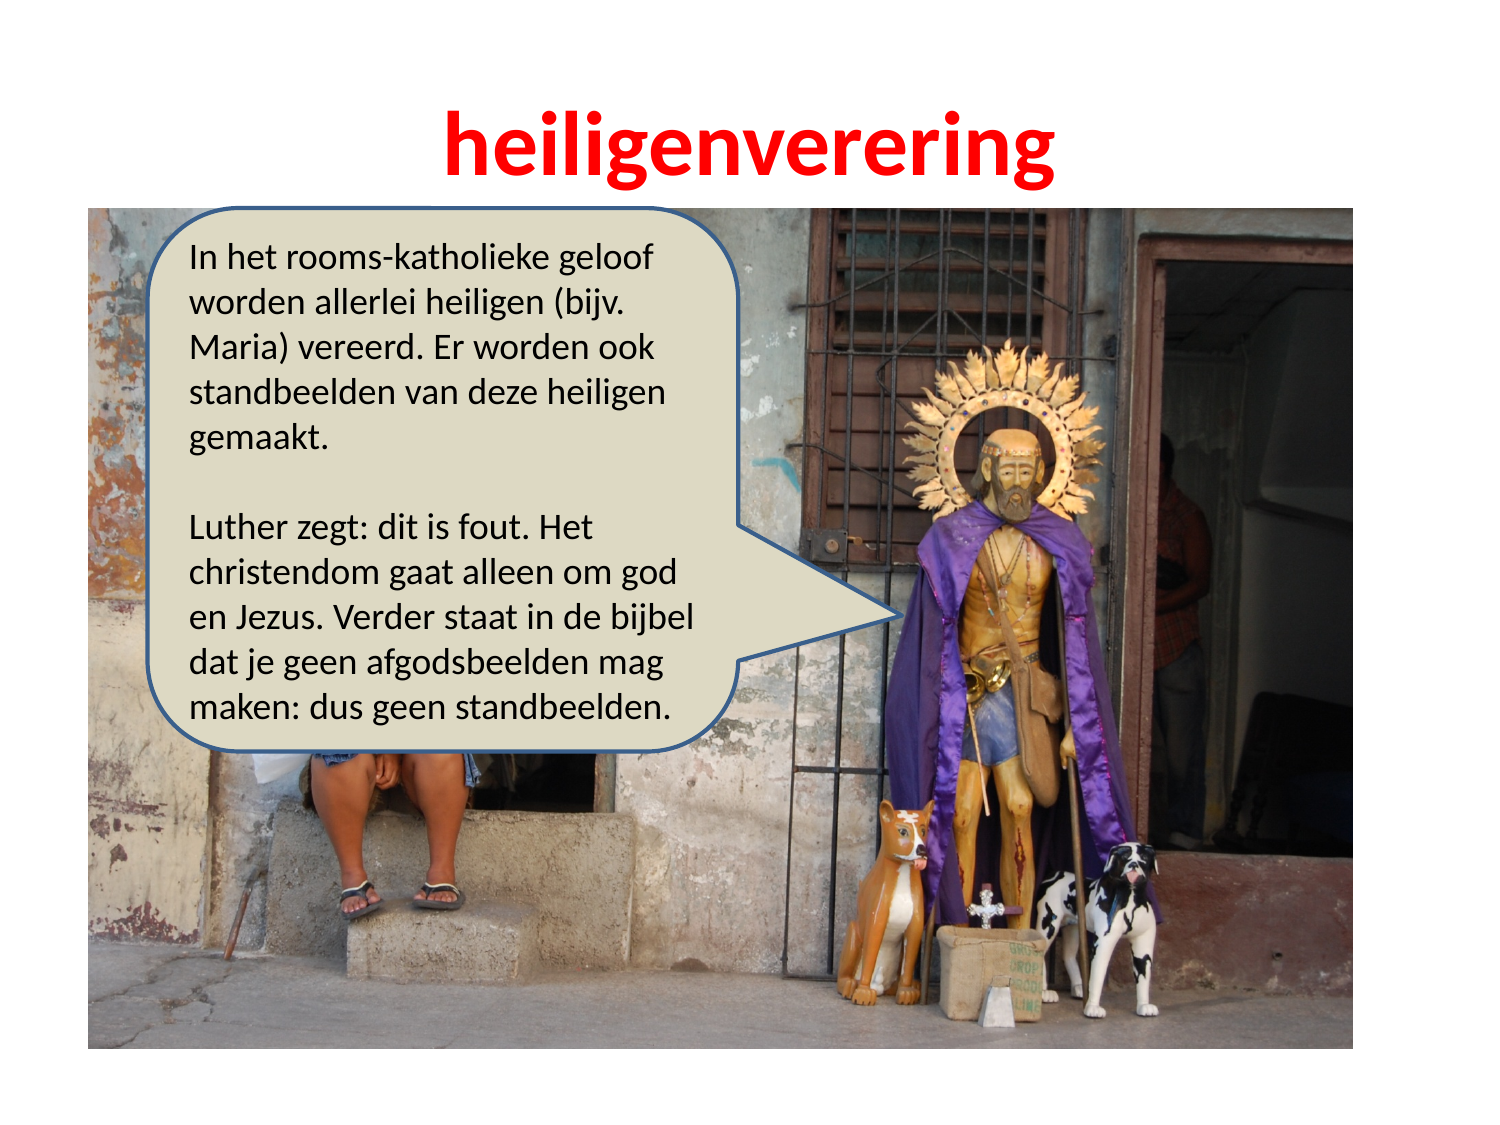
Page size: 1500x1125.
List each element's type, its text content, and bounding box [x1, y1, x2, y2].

title heiligenverering [75, 45, 1425, 233]
picture [88, 207, 1353, 1049]
